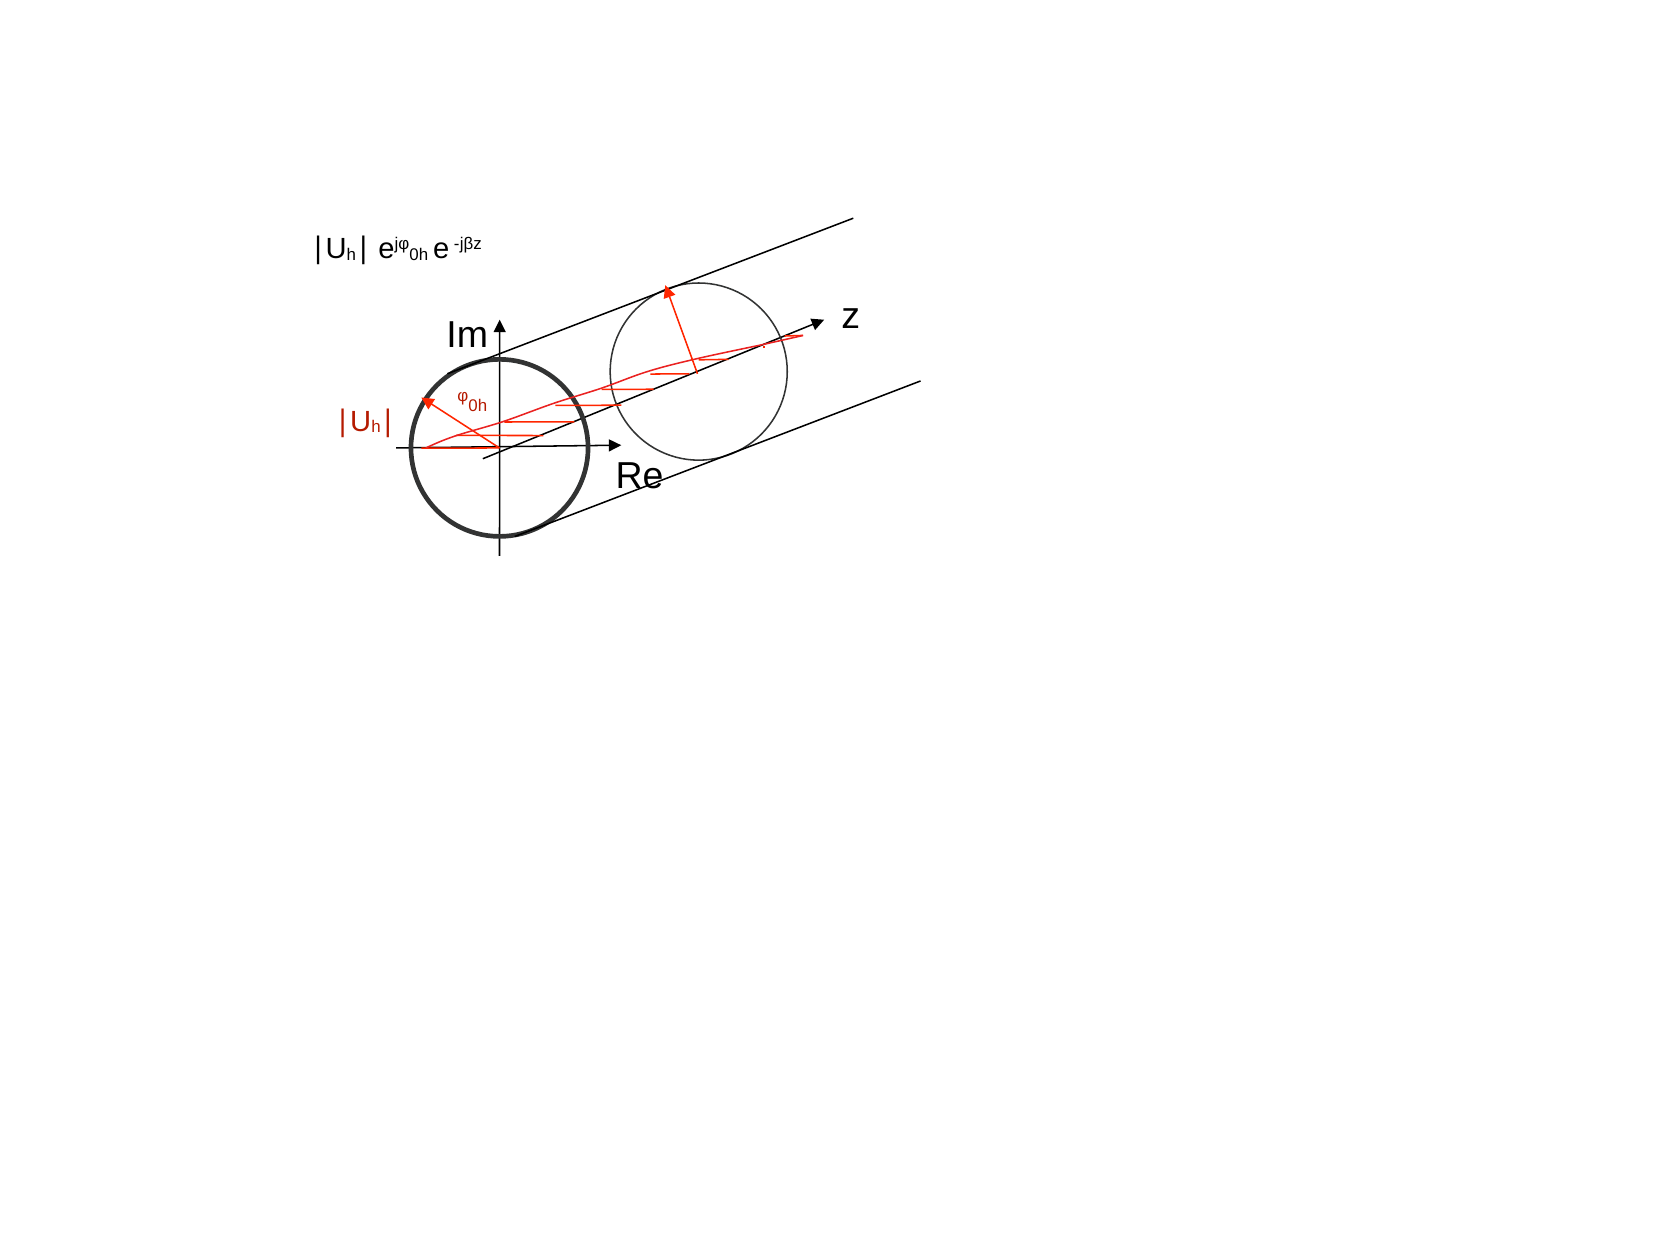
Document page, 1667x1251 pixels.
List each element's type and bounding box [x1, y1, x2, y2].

text_box [297, 217, 921, 557]
